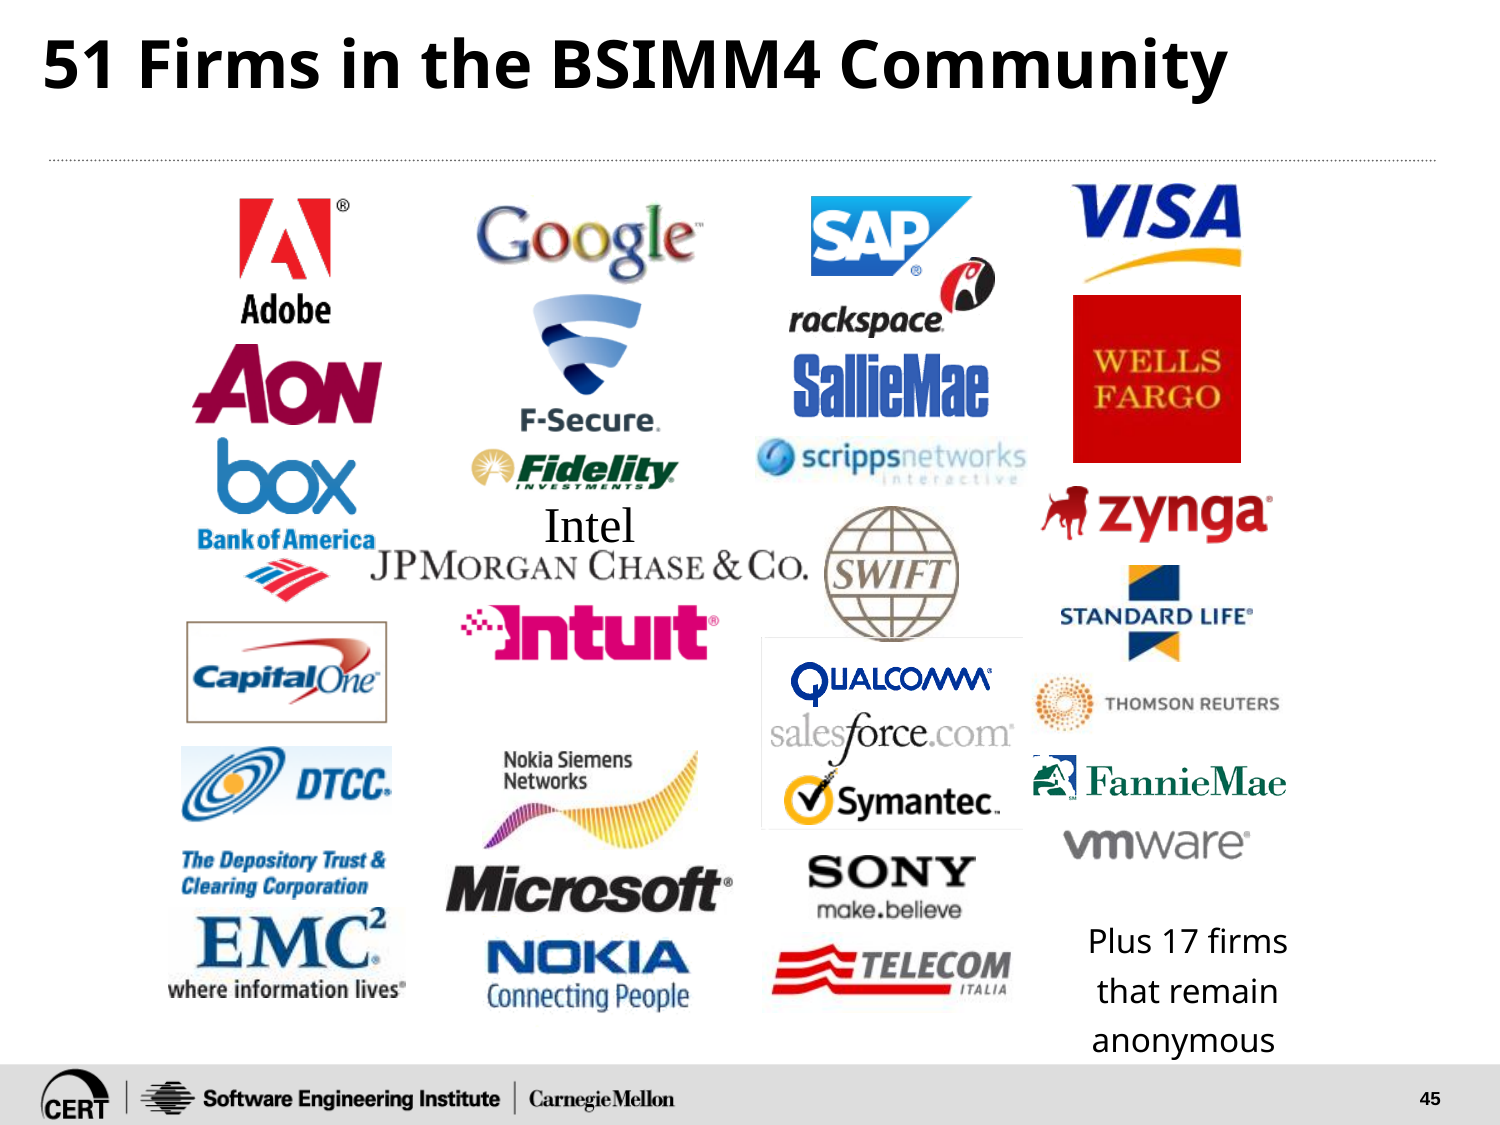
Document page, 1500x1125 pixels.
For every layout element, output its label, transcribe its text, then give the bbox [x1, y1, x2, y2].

picture [24, 1065, 688, 1125]
text_box Plus 17 firms that remain anonymous [1072, 1046, 1304, 1067]
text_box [167, 183, 1326, 1038]
title 51 Firms in the BSIMM4 Community [42, 37, 1434, 155]
